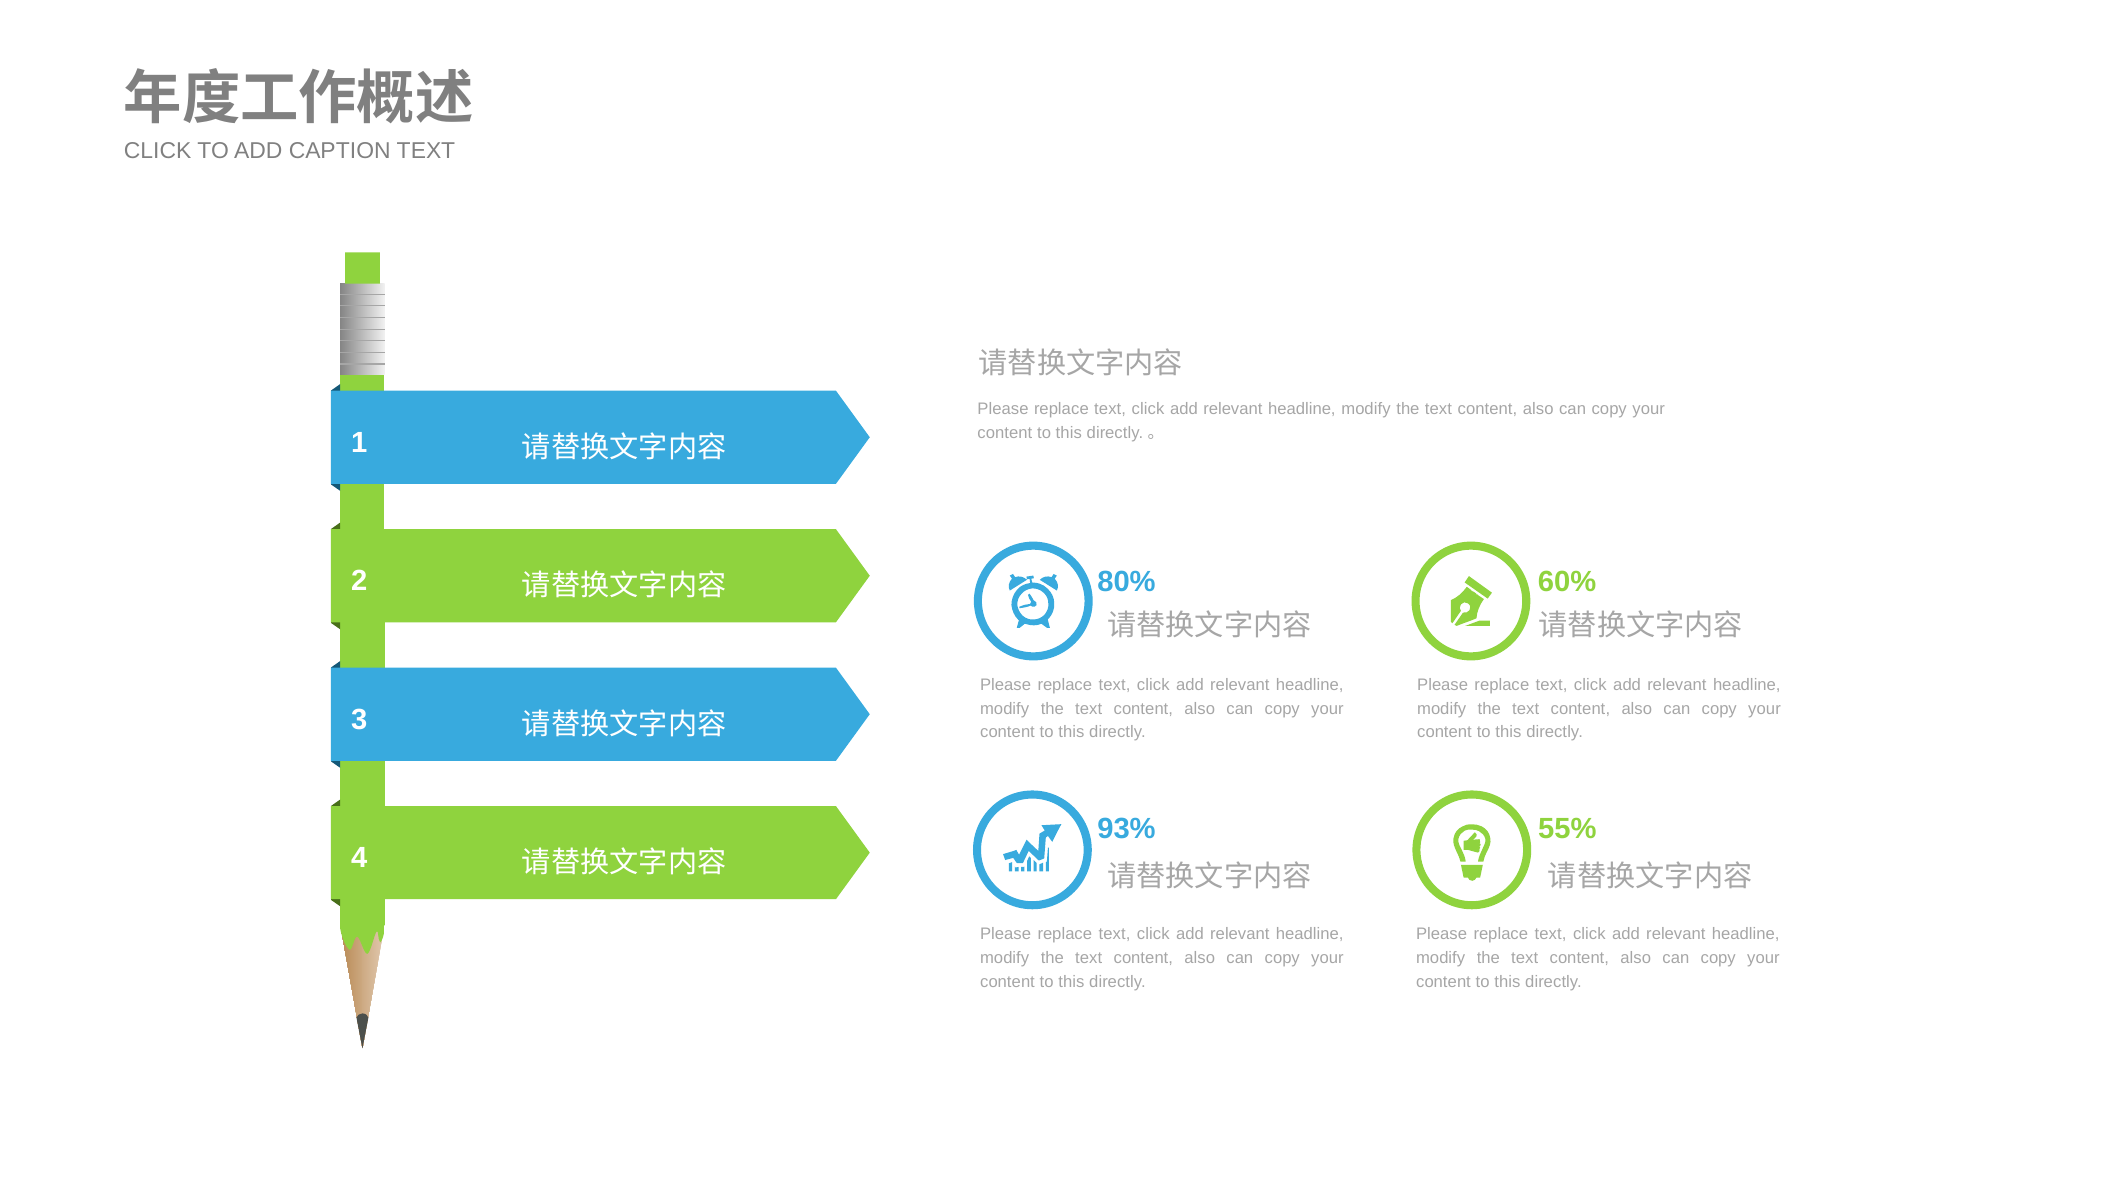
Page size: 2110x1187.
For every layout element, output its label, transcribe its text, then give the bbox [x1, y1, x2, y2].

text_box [330, 252, 870, 1049]
text_box [971, 789, 1092, 911]
text_box 请替换文字内容 [1092, 592, 1328, 649]
text_box Please replace text, click add relevant headline, modify the text content, also can copy your content to this directly. [1402, 662, 1796, 749]
text_box 请替换文字内容 [963, 330, 1199, 386]
text_box 年度工作概述 [123, 60, 503, 131]
text_box 请替换文字内容 [1533, 842, 1768, 900]
text_box [1045, 847, 1049, 872]
text_box CLICK TO ADD CAPTION TEXT [123, 135, 503, 163]
text_box Please replace text, click add relevant headline, modify the text content, also can copy your content to this directly. [965, 662, 1359, 749]
text_box [1460, 864, 1483, 881]
text_box [1008, 862, 1013, 872]
text_box [1008, 573, 1055, 628]
text_box 80% [1082, 547, 1171, 605]
text_box 请替换文字内容 [1092, 842, 1328, 900]
text_box [1411, 789, 1533, 911]
text_box [1450, 576, 1492, 626]
text_box [1039, 573, 1058, 591]
text_box Please replace text, click add relevant headline, modify the text content, also can copy your content to this directly. [965, 912, 1359, 999]
text_box 请替换文字内容 [1523, 592, 1759, 649]
text_box [972, 540, 1092, 662]
text_box [1033, 860, 1037, 872]
text_box Please replace text, click add relevant headline, modify the text content, also can copy your content to this directly.。 [962, 386, 1681, 449]
text_box [1003, 824, 1062, 864]
text_box 55% [1523, 795, 1612, 853]
text_box [1027, 856, 1031, 872]
text_box Please replace text, click add relevant headline, modify the text content, also can copy your content to this directly. [1401, 912, 1795, 999]
text_box [1453, 824, 1491, 862]
text_box [1039, 862, 1044, 872]
text_box 93% [1082, 795, 1171, 853]
text_box 60% [1523, 547, 1612, 605]
text_box [1410, 540, 1523, 662]
